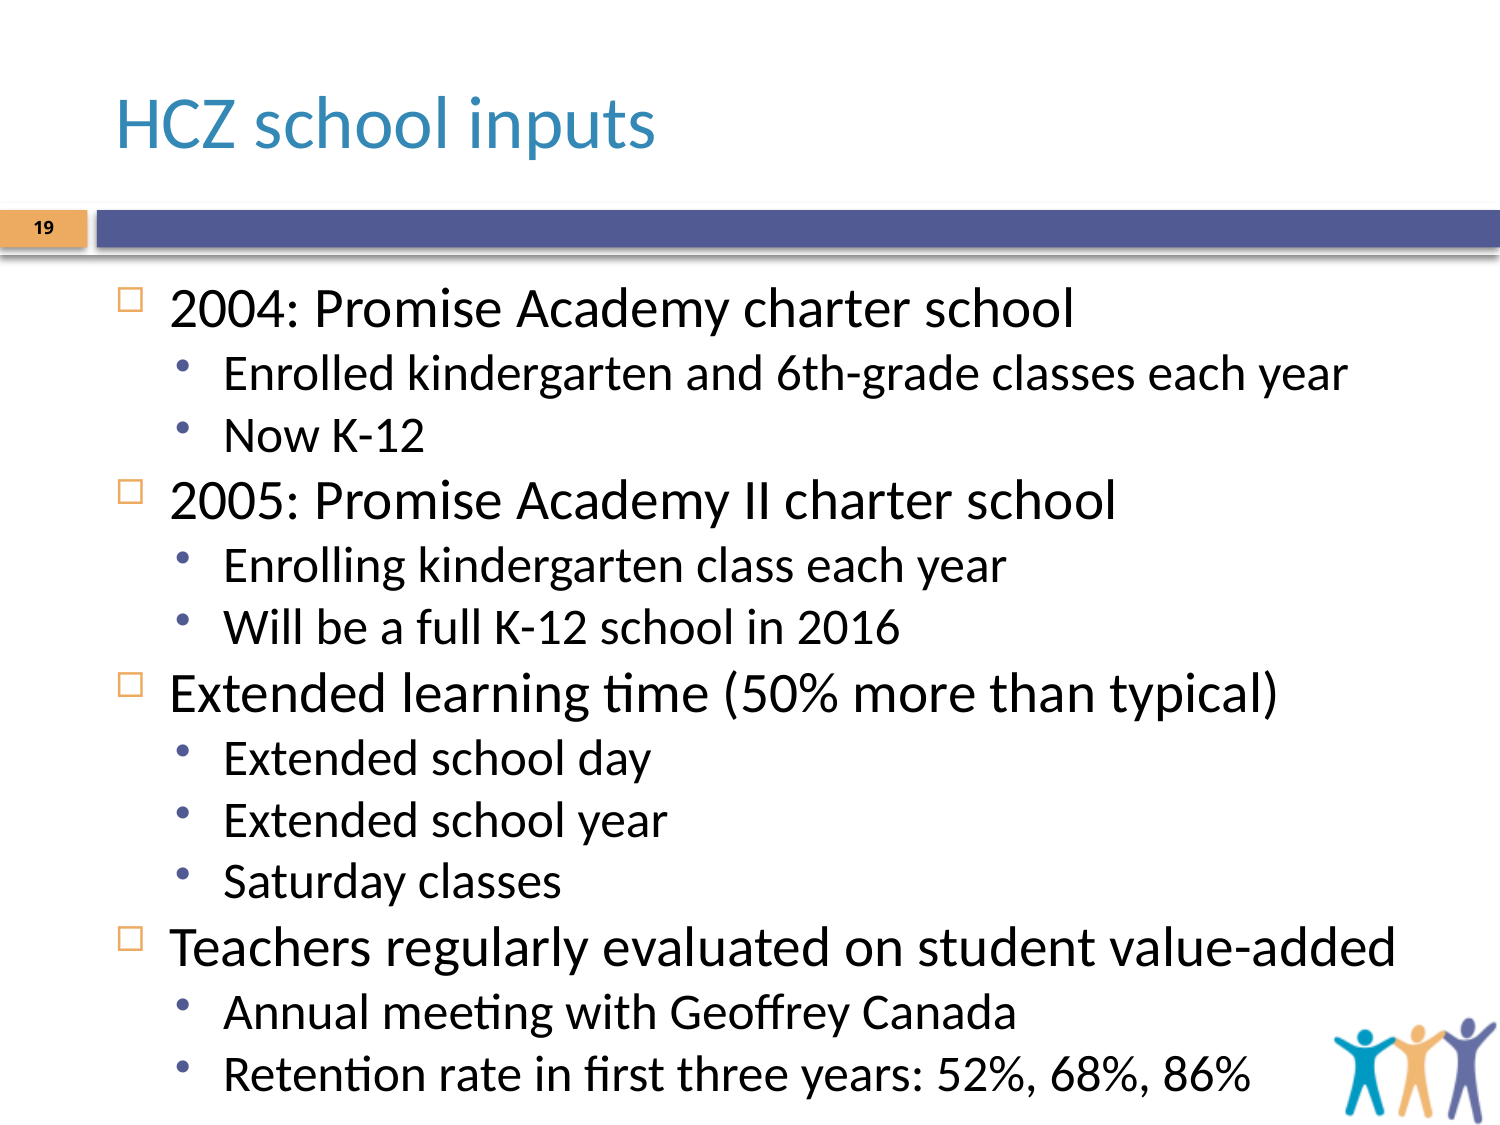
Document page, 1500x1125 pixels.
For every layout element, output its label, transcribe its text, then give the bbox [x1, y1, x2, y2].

slide_number 19 [0, 208, 88, 249]
title HCZ school inputs [100, 37, 1438, 200]
list 2004: Promise Academy charter school Enrolled kindergarten and 6th-grade classes each year Now K-12 2005: Promise Academy II charter school Enrolling kindergarten class each year Will be a full K-12 school in 2016 Extended learning time (50% more than typical) Extended school day Extended school year Saturday classes Teachers regularly evaluated on student value-added Annual meeting with Geoffrey Canada Retention rate in first three years: 52%, 68%, 86% [100, 262, 1438, 1125]
